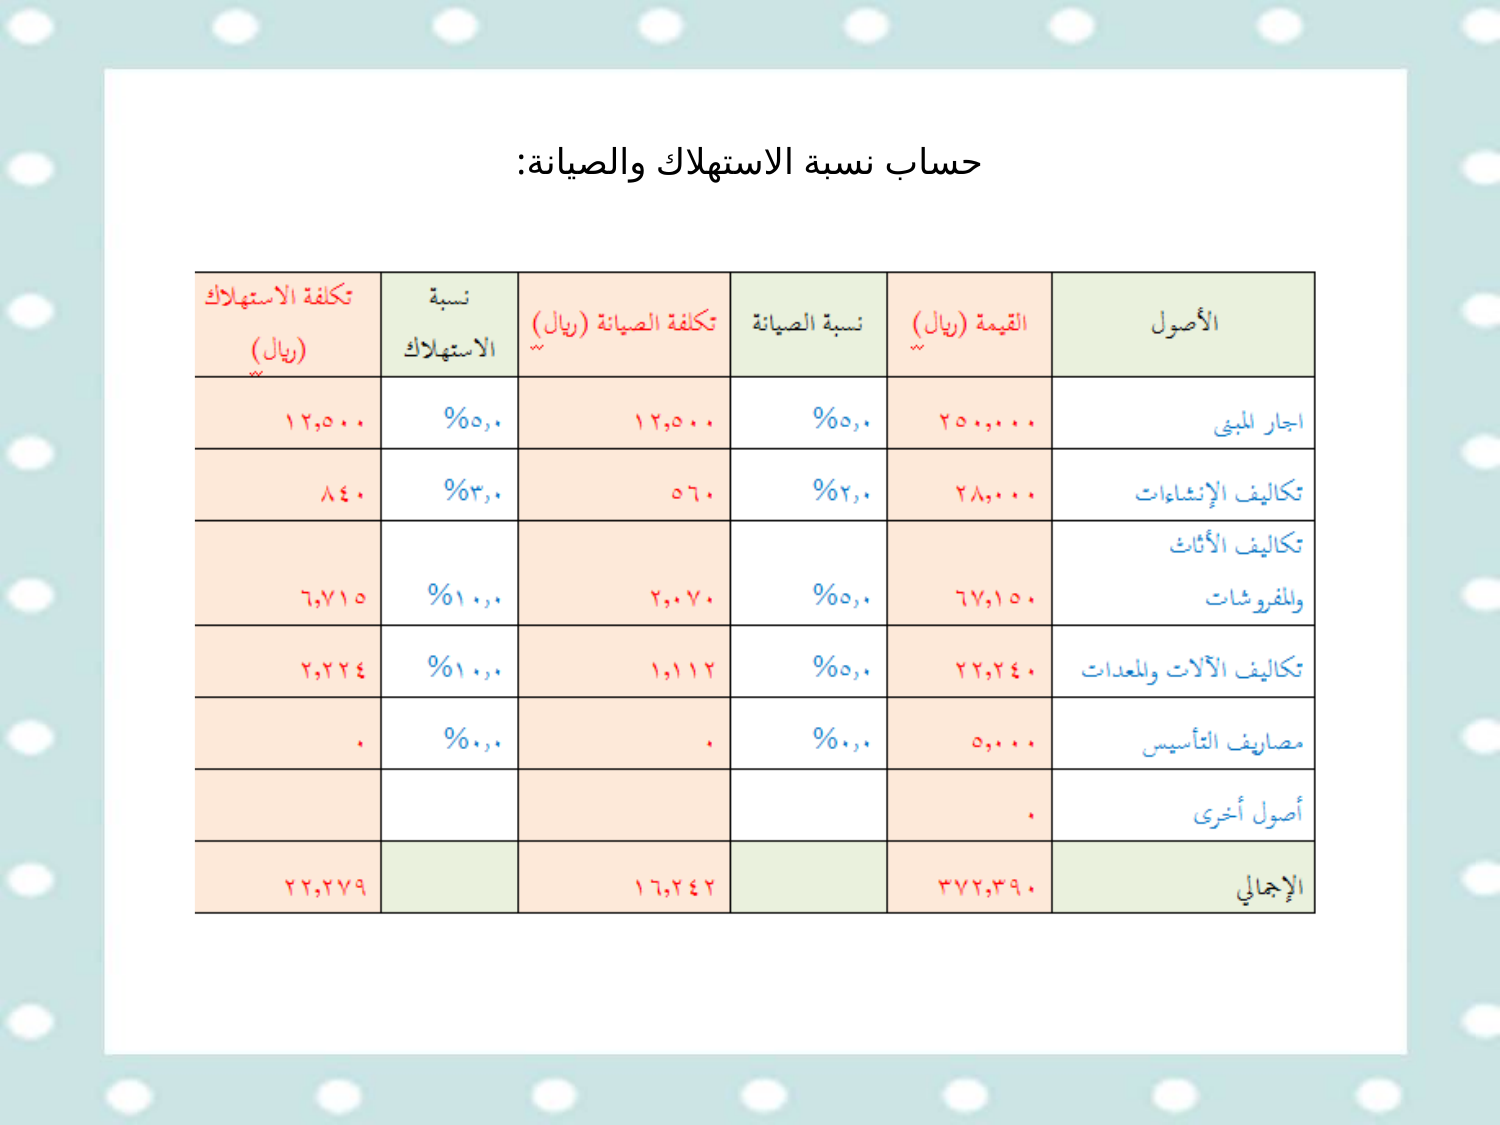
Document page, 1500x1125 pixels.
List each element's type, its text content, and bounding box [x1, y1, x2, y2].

picture [0, 0, 1500, 1125]
title حساب نسبة الاستهلاك والصيانة: [75, 45, 1425, 233]
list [194, 266, 1318, 922]
